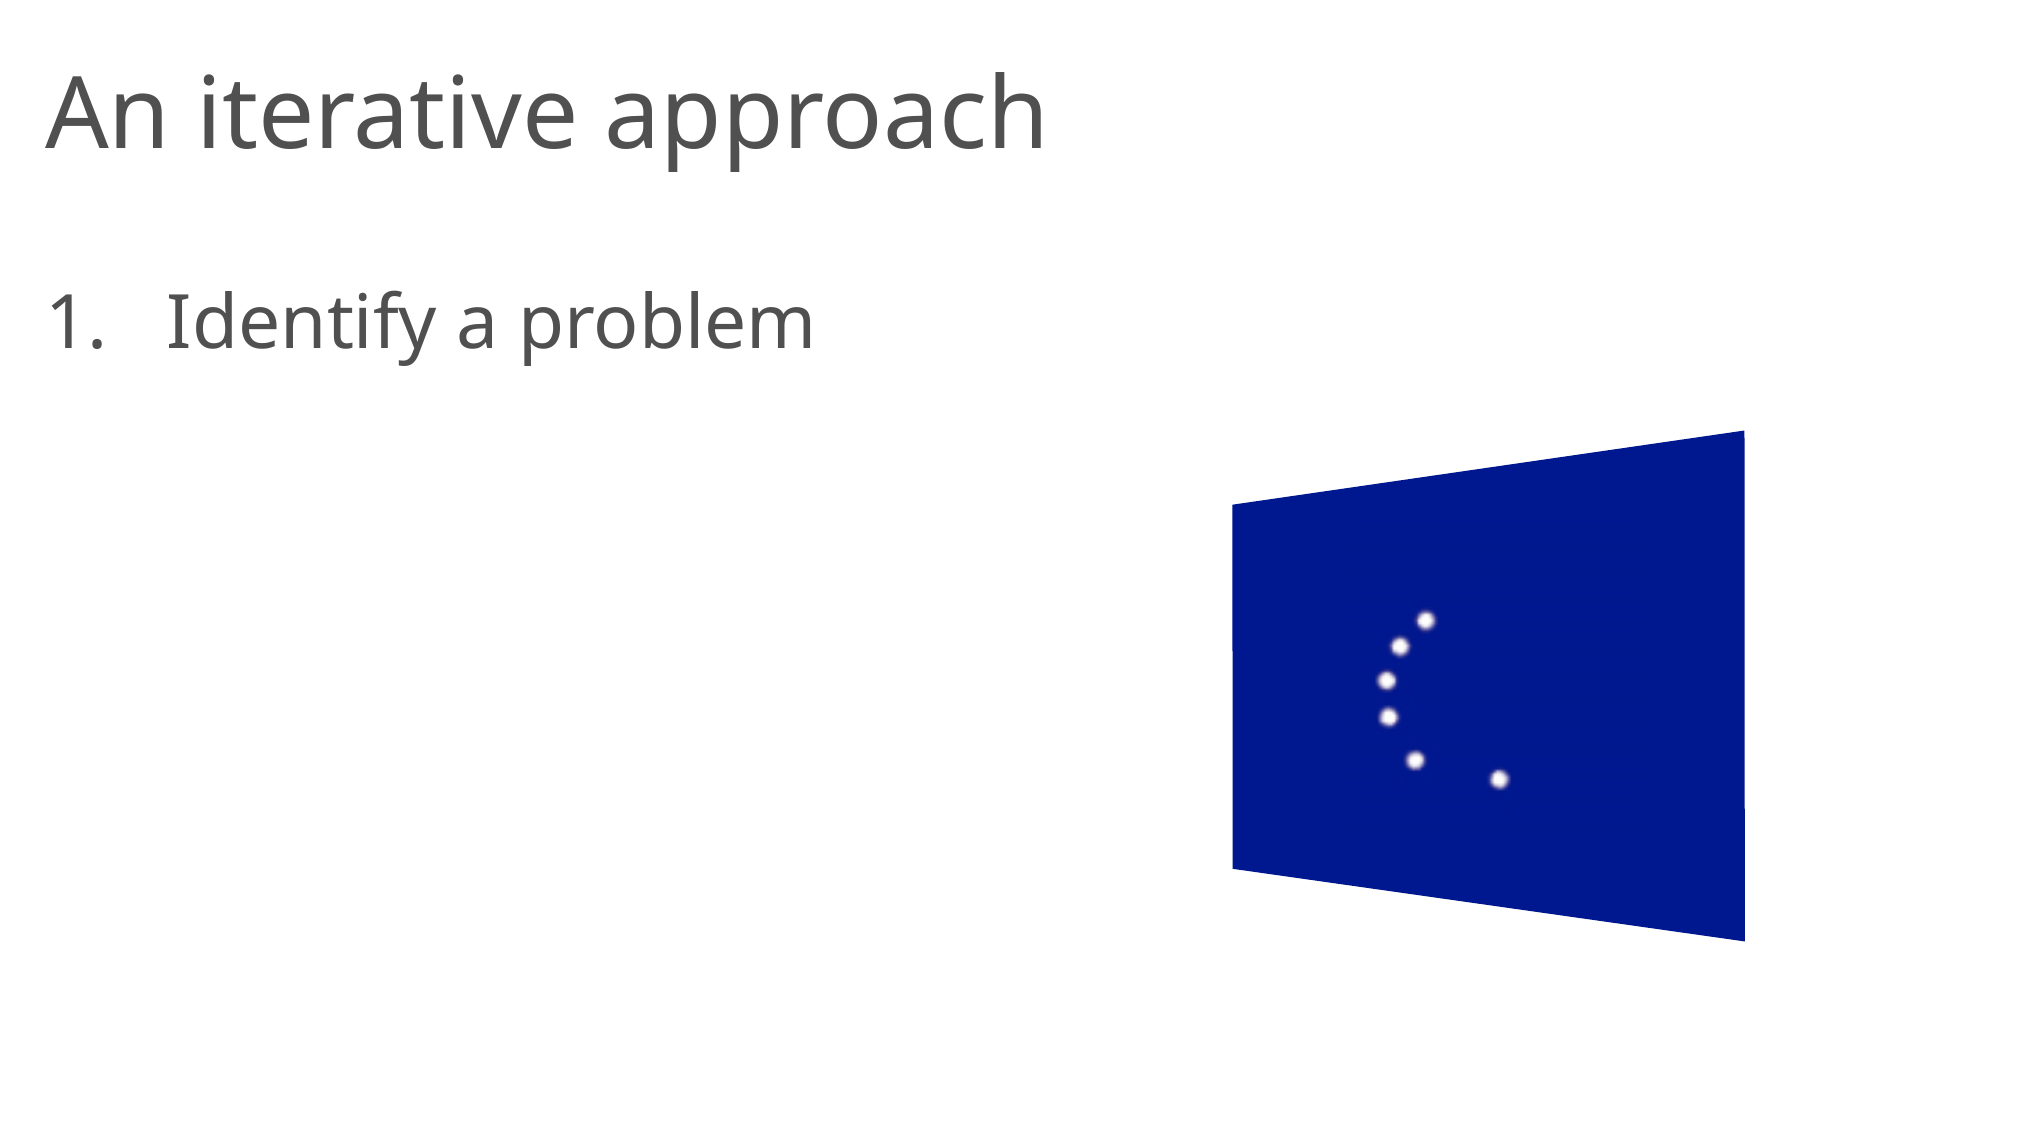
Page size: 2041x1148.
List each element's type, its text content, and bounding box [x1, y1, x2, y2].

title An iterative approach [45, 48, 1996, 199]
list Identify a problem [45, 273, 1996, 1099]
picture [1232, 430, 1746, 942]
